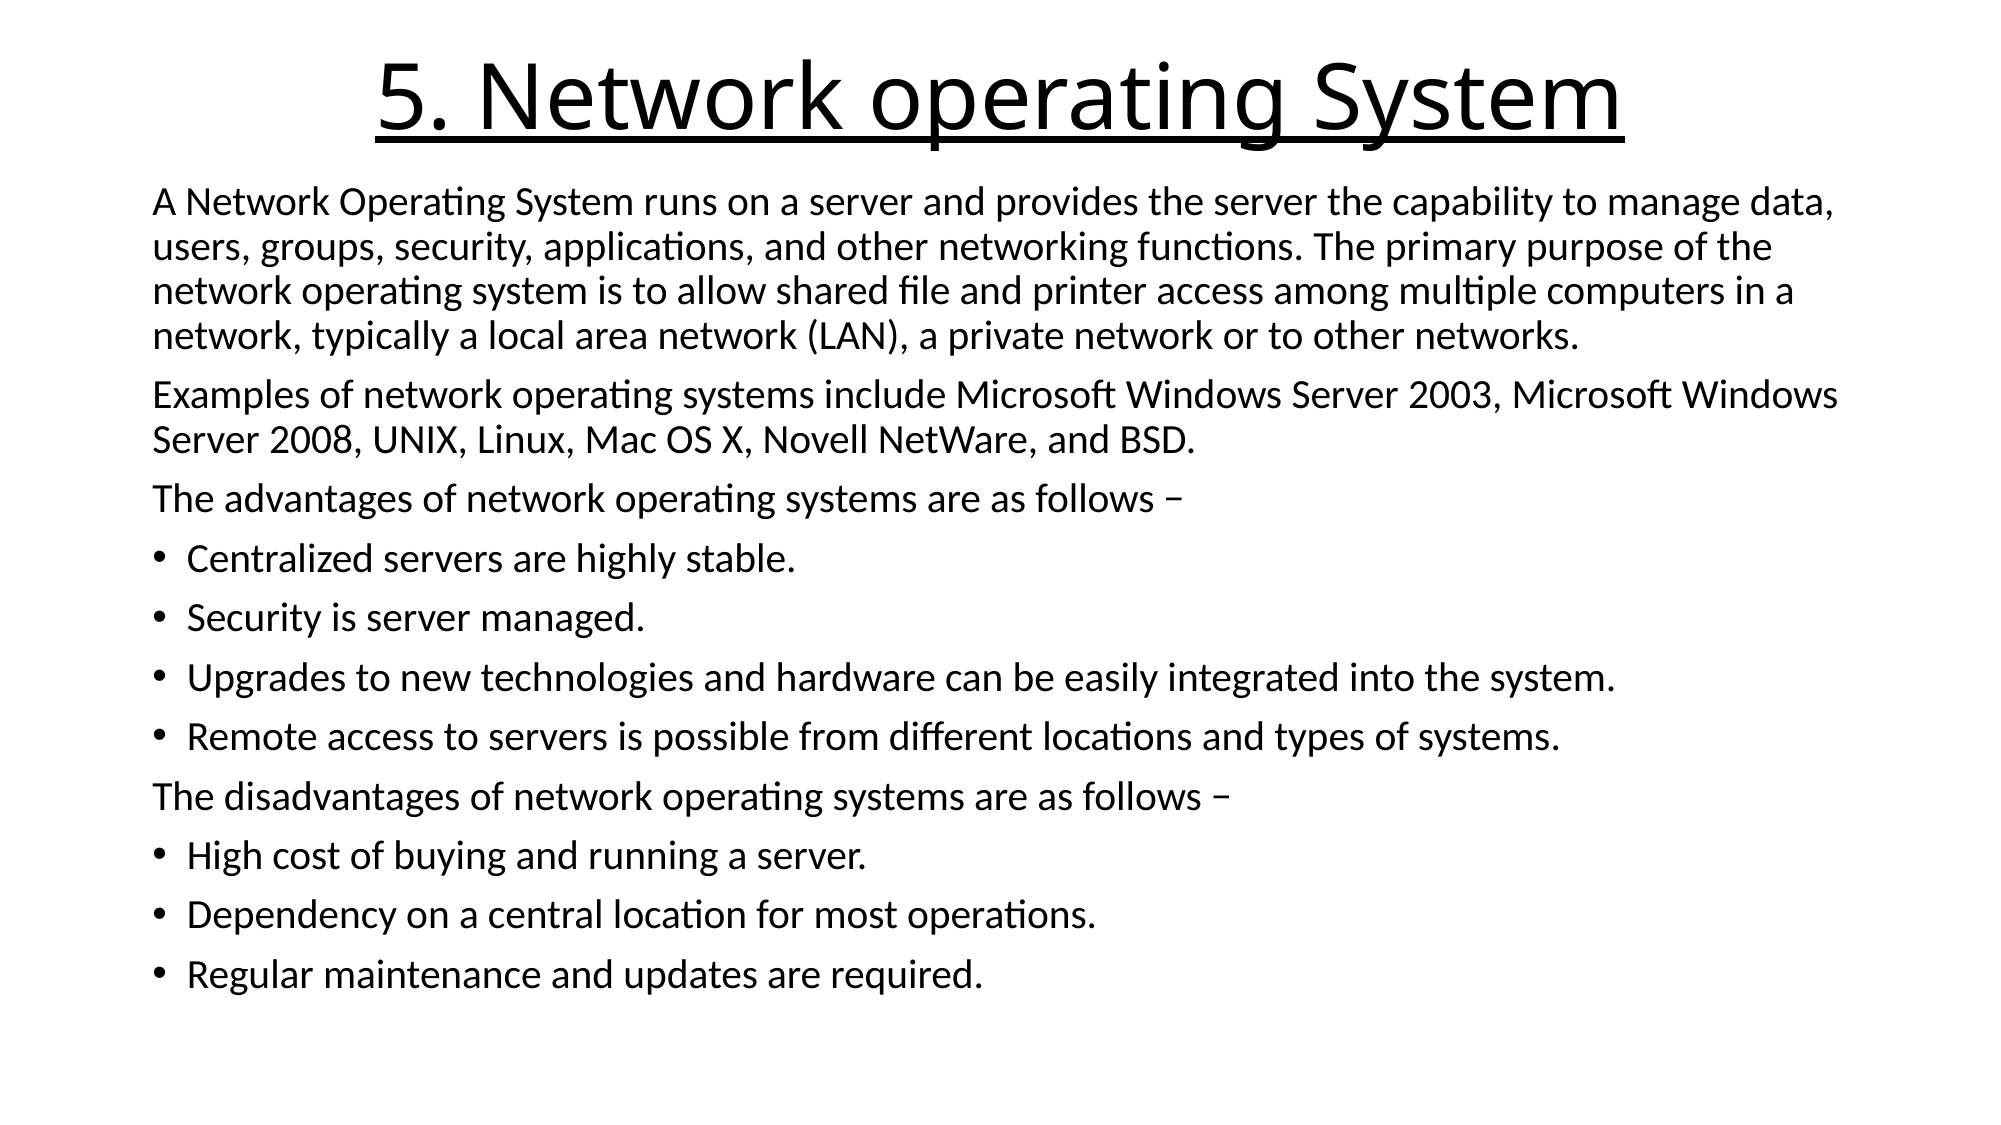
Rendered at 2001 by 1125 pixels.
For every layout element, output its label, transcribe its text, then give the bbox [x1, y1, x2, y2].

title 5. Network operating System [137, 76, 1863, 172]
text_box [0, 0, 2000, 75]
list A Network Operating System runs on a server and provides the server the capability to manage data, users, groups, security, applications, and other networking functions. The primary purpose of the network operating system is to allow shared file and printer access among multiple computers in a network, typically a local area network (LAN), a private network or to other networks. Examples of network operating systems include Microsoft Windows Server 2003, Microsoft Windows Server 2008, UNIX, Linux, Mac OS X, Novell NetWare, and BSD. The advantages of network operating systems are as follows − Centralized servers are highly stable. Security is server managed. Upgrades to new technologies and hardware can be easily integrated into the system. Remote access to servers is possible from different locations and types of systems. The disadvantages of network operating systems are as follows − High cost of buying and running a server. Dependency on a central location for most operations. Regular maintenance and updates are required. [137, 172, 1863, 1014]
